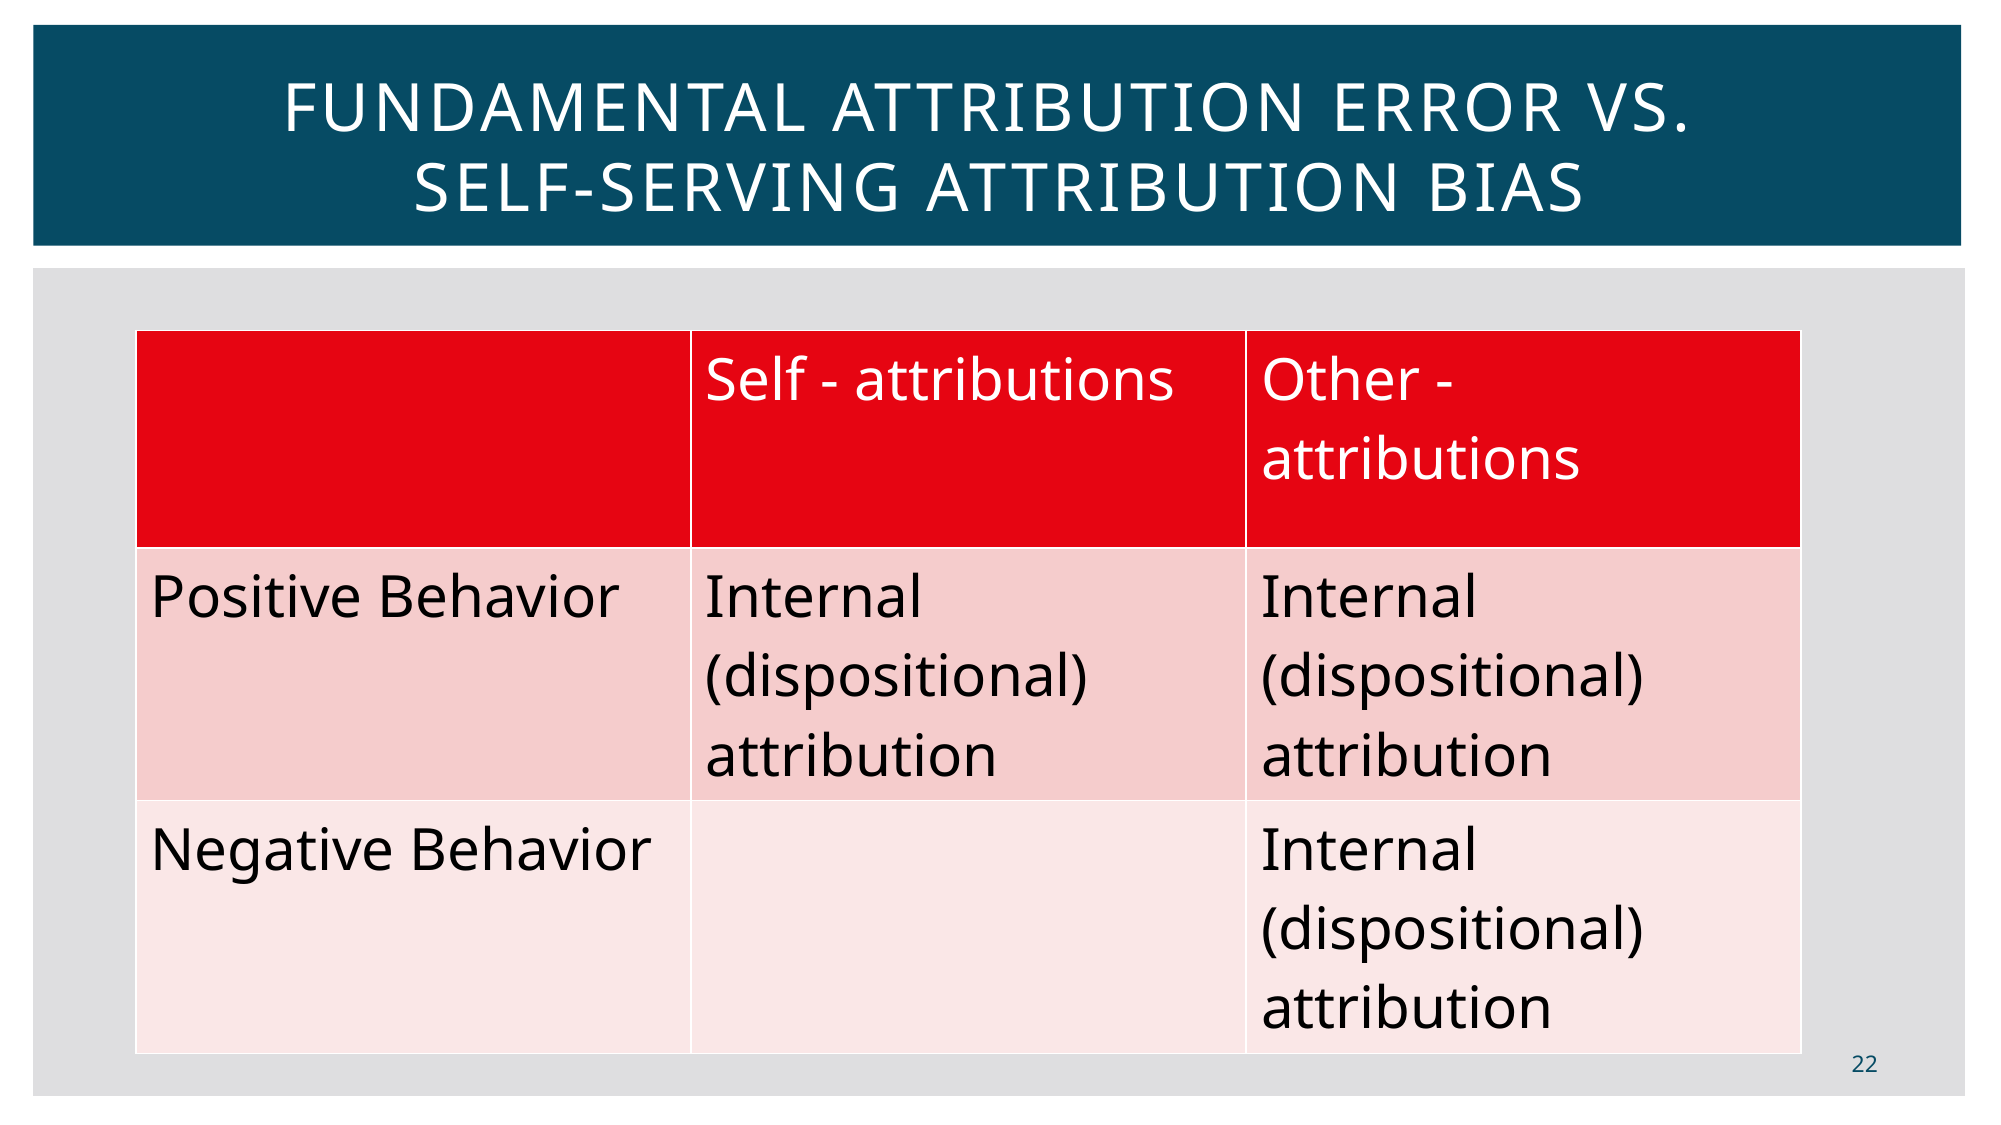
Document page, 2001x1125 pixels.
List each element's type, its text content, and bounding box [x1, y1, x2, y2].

table_cell Internal (dispositional) attribution [692, 549, 1245, 800]
table_header Other - attributions [1247, 331, 1800, 547]
table_header Self - attributions [692, 331, 1245, 547]
table_header [137, 331, 690, 547]
slide_number 22 [1800, 1041, 1930, 1089]
table_cell [692, 801, 1245, 1053]
table_cell Internal (dispositional) attribution [1247, 549, 1800, 800]
table_cell Internal (dispositional) attribution [1247, 801, 1800, 1053]
table_cell Negative Behavior [137, 801, 690, 1053]
table_cell Positive Behavior [137, 549, 690, 800]
title Fundamental Attribution error VS. Self-serving attribution bias [83, 58, 1917, 232]
